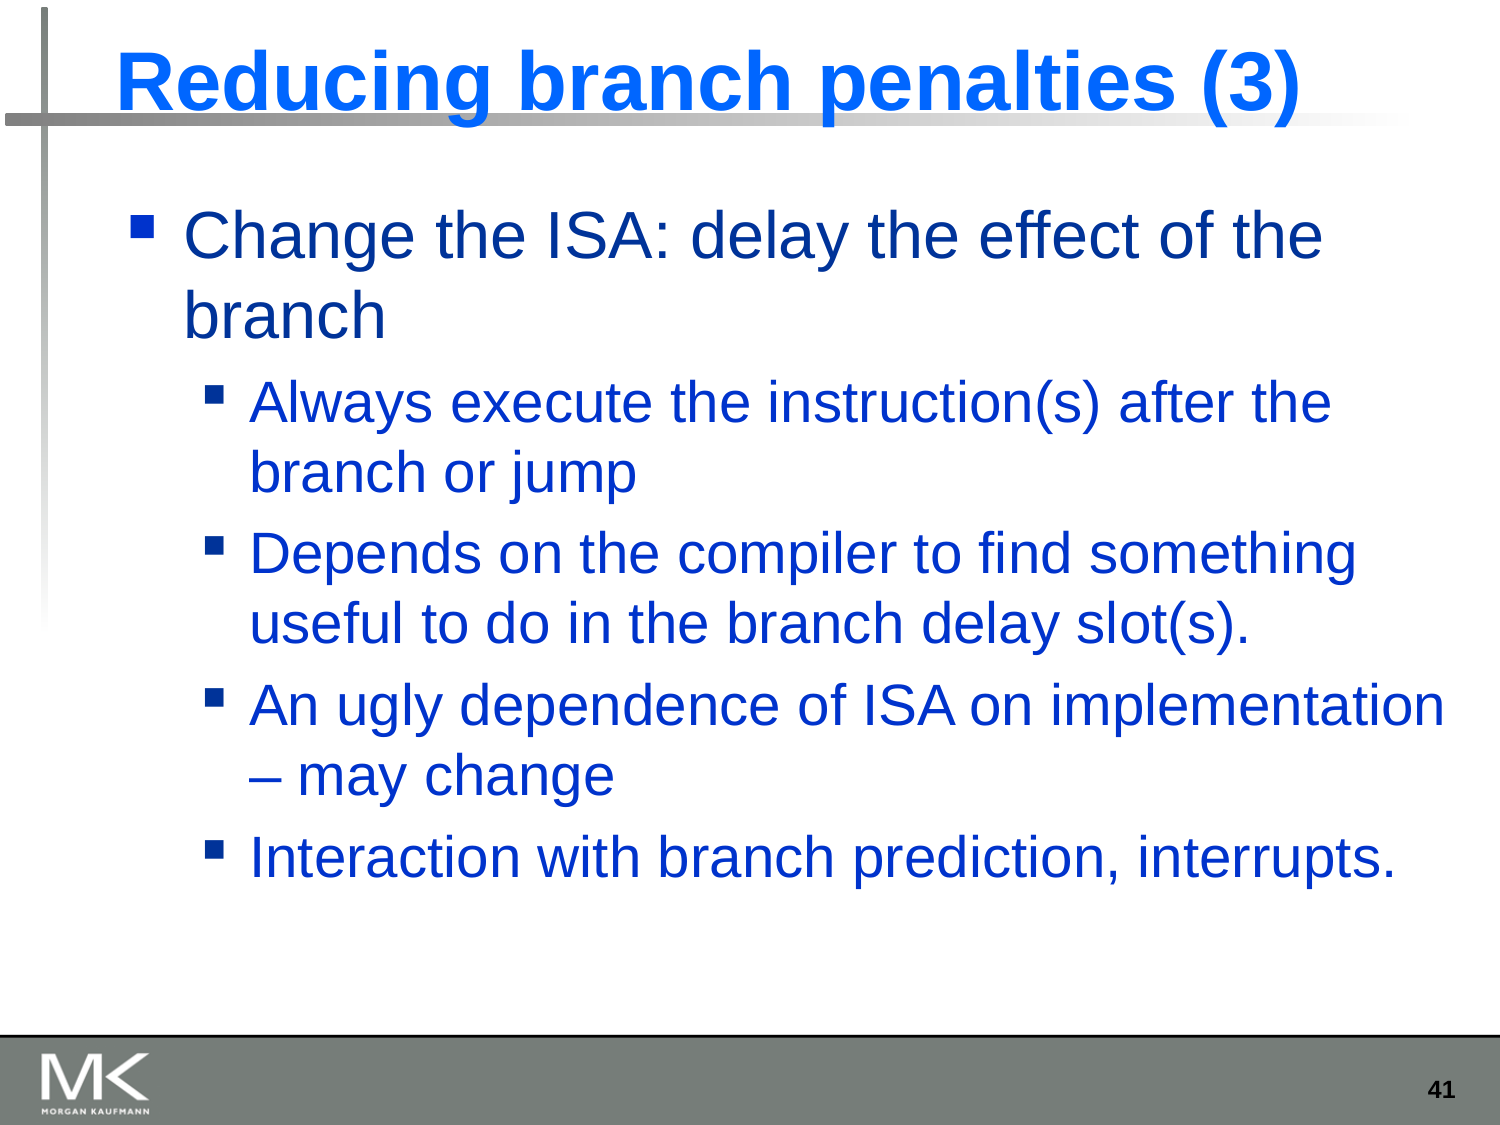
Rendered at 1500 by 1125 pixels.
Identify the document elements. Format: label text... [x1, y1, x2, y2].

picture [29, 1046, 160, 1123]
list Change the ISA: delay the effect of the branch Always execute the instruction(s) after the branch or jump Depends on the compiler to find something useful to do in the branch delay slot(s). An ugly dependence of ISA on implementation – may change Interaction with branch prediction, interrupts. [111, 184, 1470, 1024]
title Reducing branch penalties (3) [100, 18, 1460, 135]
